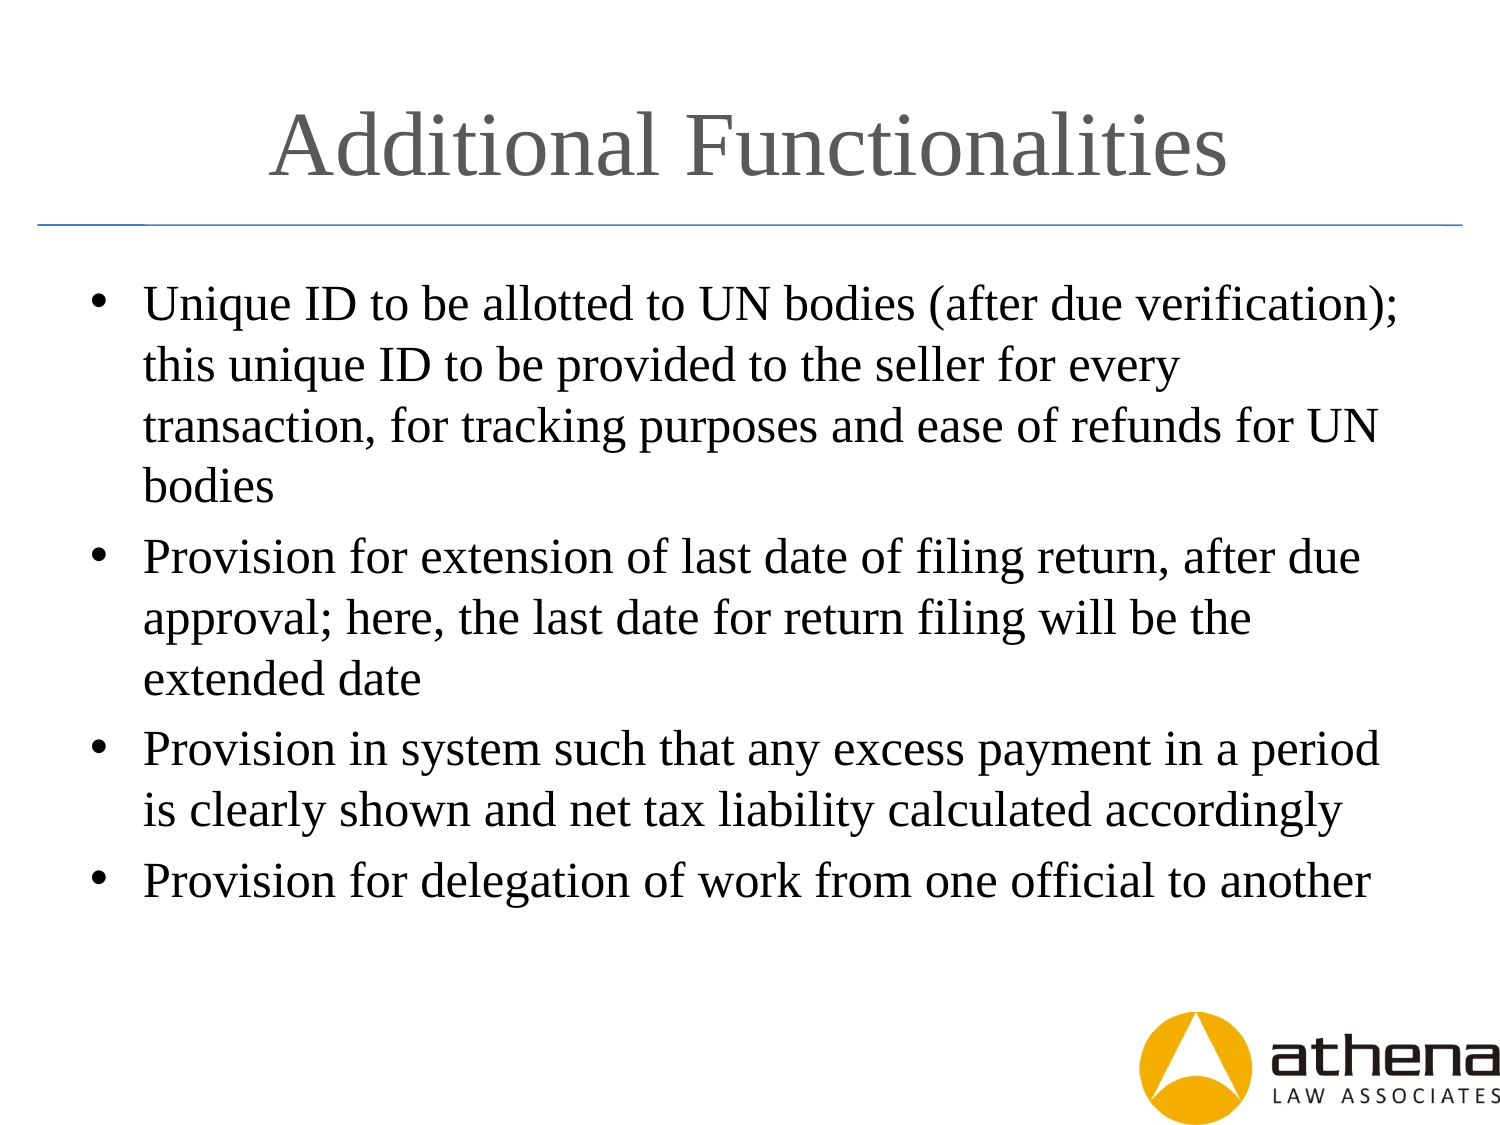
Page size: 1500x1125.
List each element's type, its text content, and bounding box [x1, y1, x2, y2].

title Additional Functionalities [75, 45, 1425, 233]
list Unique ID to be allotted to UN bodies (after due verification); this unique ID to be provided to the seller for every transaction, for tracking purposes and ease of refunds for UN bodies Provision for extension of last date of filing return, after due approval; here, the last date for return filing will be the extended date Provision in system such that any excess payment in a period is clearly shown and net tax liability calculated accordingly Provision for delegation of work from one official to another [75, 262, 1425, 1005]
picture [1139, 1012, 1500, 1125]
